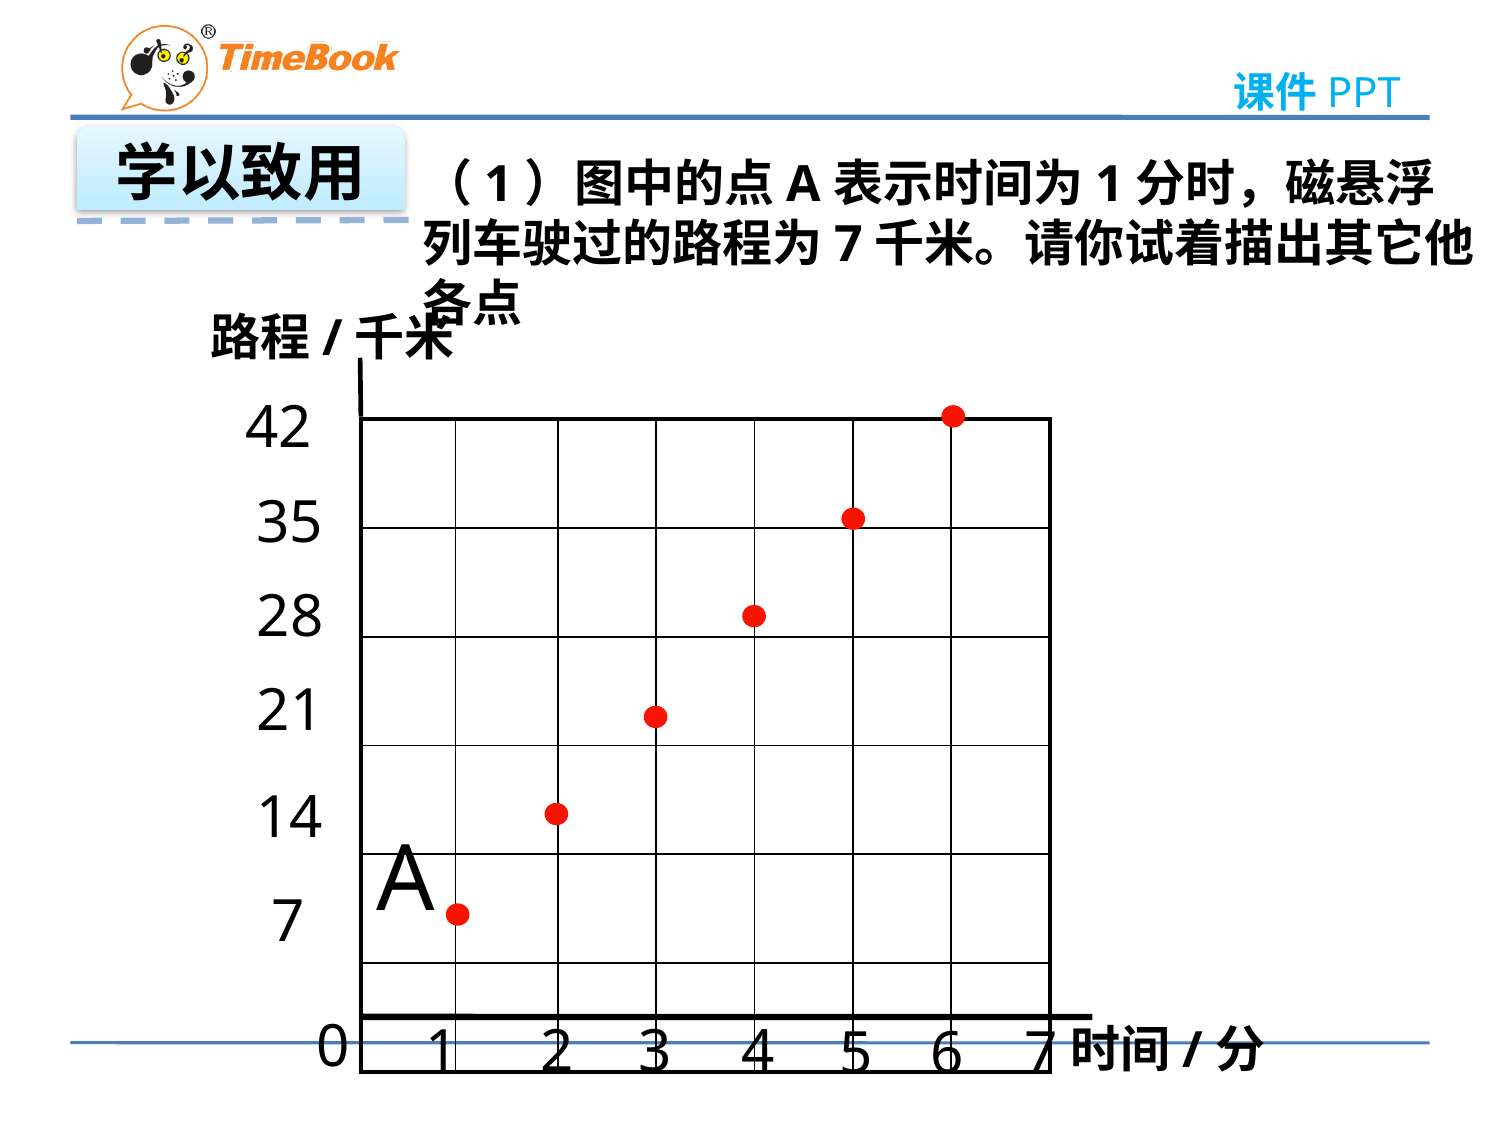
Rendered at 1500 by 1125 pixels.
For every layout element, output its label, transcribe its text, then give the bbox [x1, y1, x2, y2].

text_box 14 [241, 771, 490, 857]
table_cell [363, 638, 455, 745]
text_box 路程/千米 [89, 298, 609, 374]
table_cell [854, 529, 950, 636]
table_cell [854, 746, 950, 853]
table_cell [755, 964, 852, 1016]
text_box 5 [824, 1017, 907, 1093]
table_cell [494, 1017, 525, 1070]
text_box 21 [242, 665, 396, 750]
table_header [657, 421, 754, 527]
text_box 学以致用 [76, 124, 406, 212]
table_header [559, 421, 655, 527]
table_cell [363, 964, 455, 1016]
table_cell [952, 964, 1048, 1016]
table_cell [363, 924, 455, 962]
text_box [450, 903, 470, 926]
text_box [643, 705, 668, 729]
table_cell [907, 1017, 915, 1070]
table_cell [952, 529, 1048, 636]
text_box 时间/分 [1093, 1009, 1436, 1085]
picture [118, 22, 408, 113]
text_box 42 [230, 381, 373, 467]
table_cell [854, 964, 950, 1016]
table_cell [657, 529, 754, 636]
text_box 3 [623, 1005, 707, 1016]
text_box [941, 405, 966, 428]
text_box 0 [301, 1001, 384, 1086]
table_cell [559, 964, 655, 1016]
table_cell [456, 638, 557, 745]
table_header [456, 421, 557, 527]
text_box 1 [410, 1017, 494, 1090]
text_box [841, 507, 866, 530]
table_header [755, 421, 852, 527]
table_cell [559, 855, 655, 962]
table_cell [809, 1017, 824, 1070]
text_box 7 [1009, 1017, 1093, 1093]
table_cell [755, 855, 852, 962]
table_cell [657, 855, 754, 962]
text_box 28 [242, 570, 384, 656]
table_cell [657, 746, 754, 853]
table_header [854, 421, 950, 527]
text_box 1 [410, 1005, 494, 1016]
table_cell [755, 529, 852, 636]
table_cell [755, 638, 852, 745]
table_cell [657, 964, 754, 1016]
text_box 7 [1009, 1007, 1093, 1016]
table_cell [657, 638, 754, 745]
table_cell [456, 855, 557, 962]
table_cell [384, 1017, 410, 1070]
table_cell [854, 638, 950, 745]
table_cell [363, 746, 455, 771]
text_box 6 [915, 1017, 998, 1093]
table_cell [854, 855, 950, 962]
text_box 4 [726, 1017, 809, 1090]
text_box 3 [623, 1017, 707, 1090]
table_cell [755, 746, 852, 853]
table_header [363, 421, 455, 527]
text_box 2 [525, 1017, 609, 1090]
table_cell [363, 529, 455, 636]
text_box 35 [241, 476, 384, 561]
table_cell [456, 529, 557, 636]
text_box A [361, 811, 450, 937]
text_box [544, 802, 569, 826]
table_cell [559, 746, 655, 853]
table_cell [952, 638, 1048, 745]
table_cell [952, 746, 1048, 853]
table_cell [450, 857, 455, 905]
table_cell [559, 529, 655, 636]
table_cell [456, 746, 557, 853]
table_cell [707, 1017, 726, 1070]
table_cell [456, 964, 557, 1016]
text_box 6 [915, 1007, 998, 1016]
table_cell [998, 1017, 1009, 1070]
table_header [952, 421, 1048, 527]
text_box [742, 604, 766, 628]
table_cell [609, 1017, 623, 1070]
text_box [658, 828, 750, 889]
text_box （1）图中的点A表示时间为1分时，磁悬浮列车驶过的路程为7千米。请你试着描出其它他各点 [407, 160, 1500, 322]
text_box 2 [525, 1005, 609, 1016]
text_box 5 [824, 1007, 907, 1016]
text_box 7 [256, 875, 431, 960]
table_cell [559, 638, 655, 745]
table_cell [952, 855, 1048, 962]
text_box 4 [726, 1005, 809, 1016]
